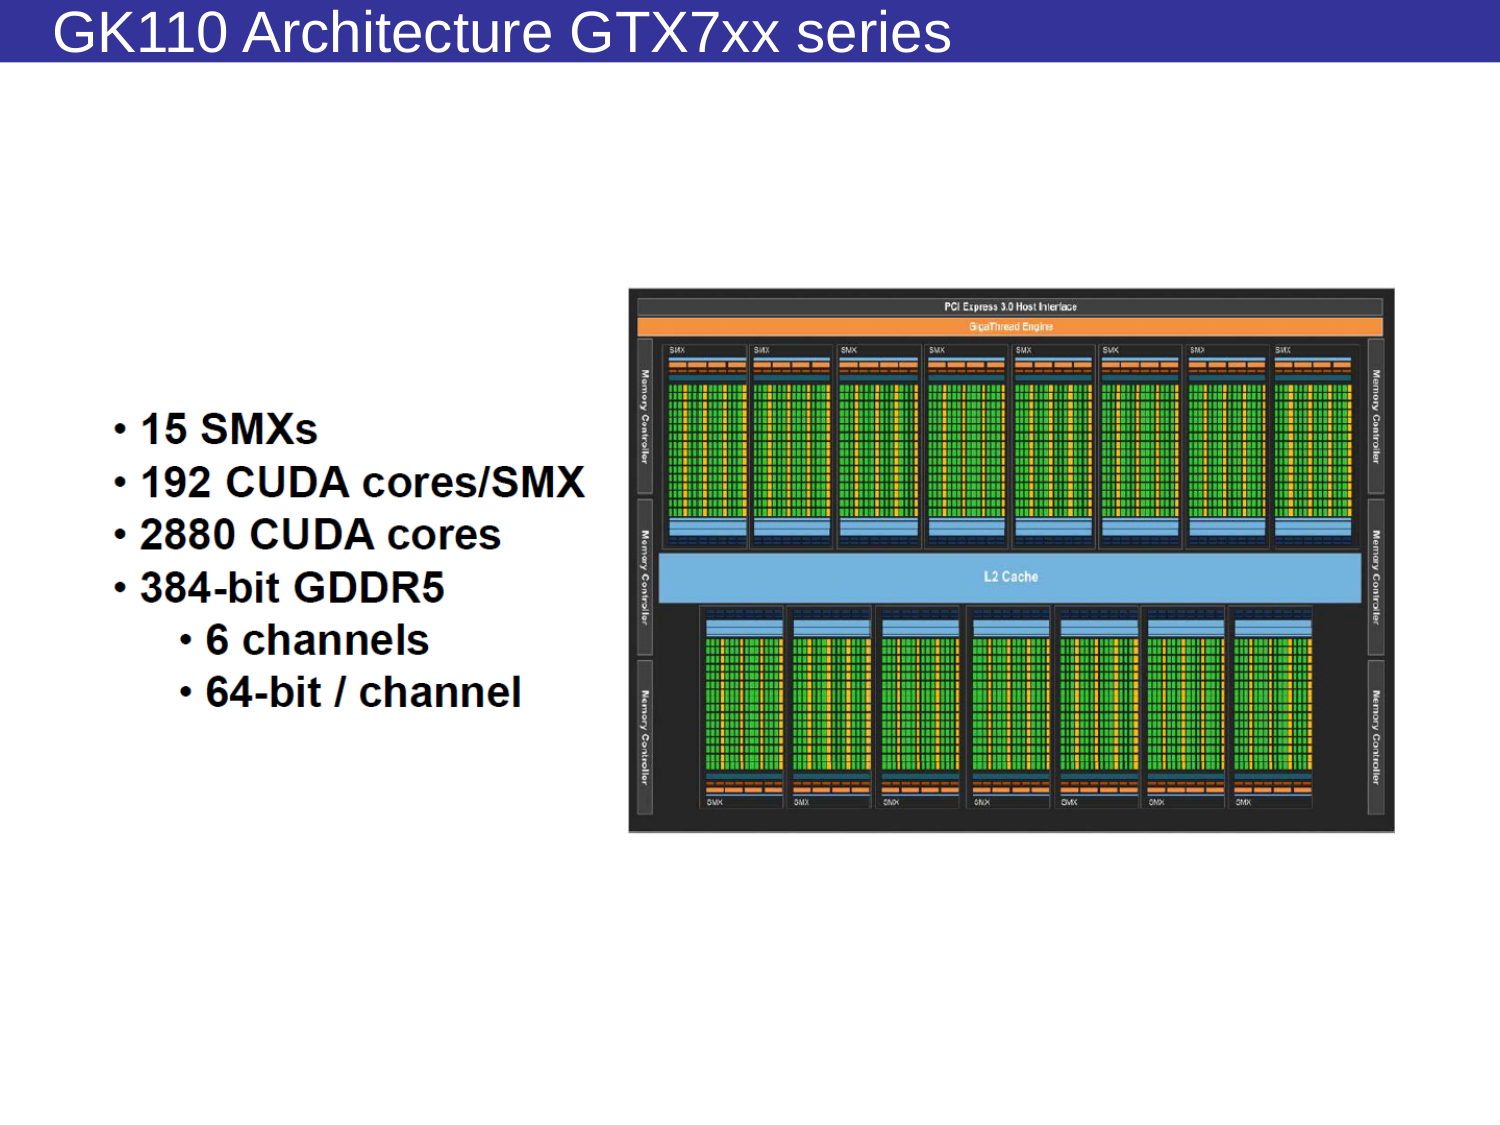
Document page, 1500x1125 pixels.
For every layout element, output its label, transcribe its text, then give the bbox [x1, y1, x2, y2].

title GK110 Architecture GTX7xx series [37, 7, 1426, 51]
picture [104, 249, 1396, 876]
